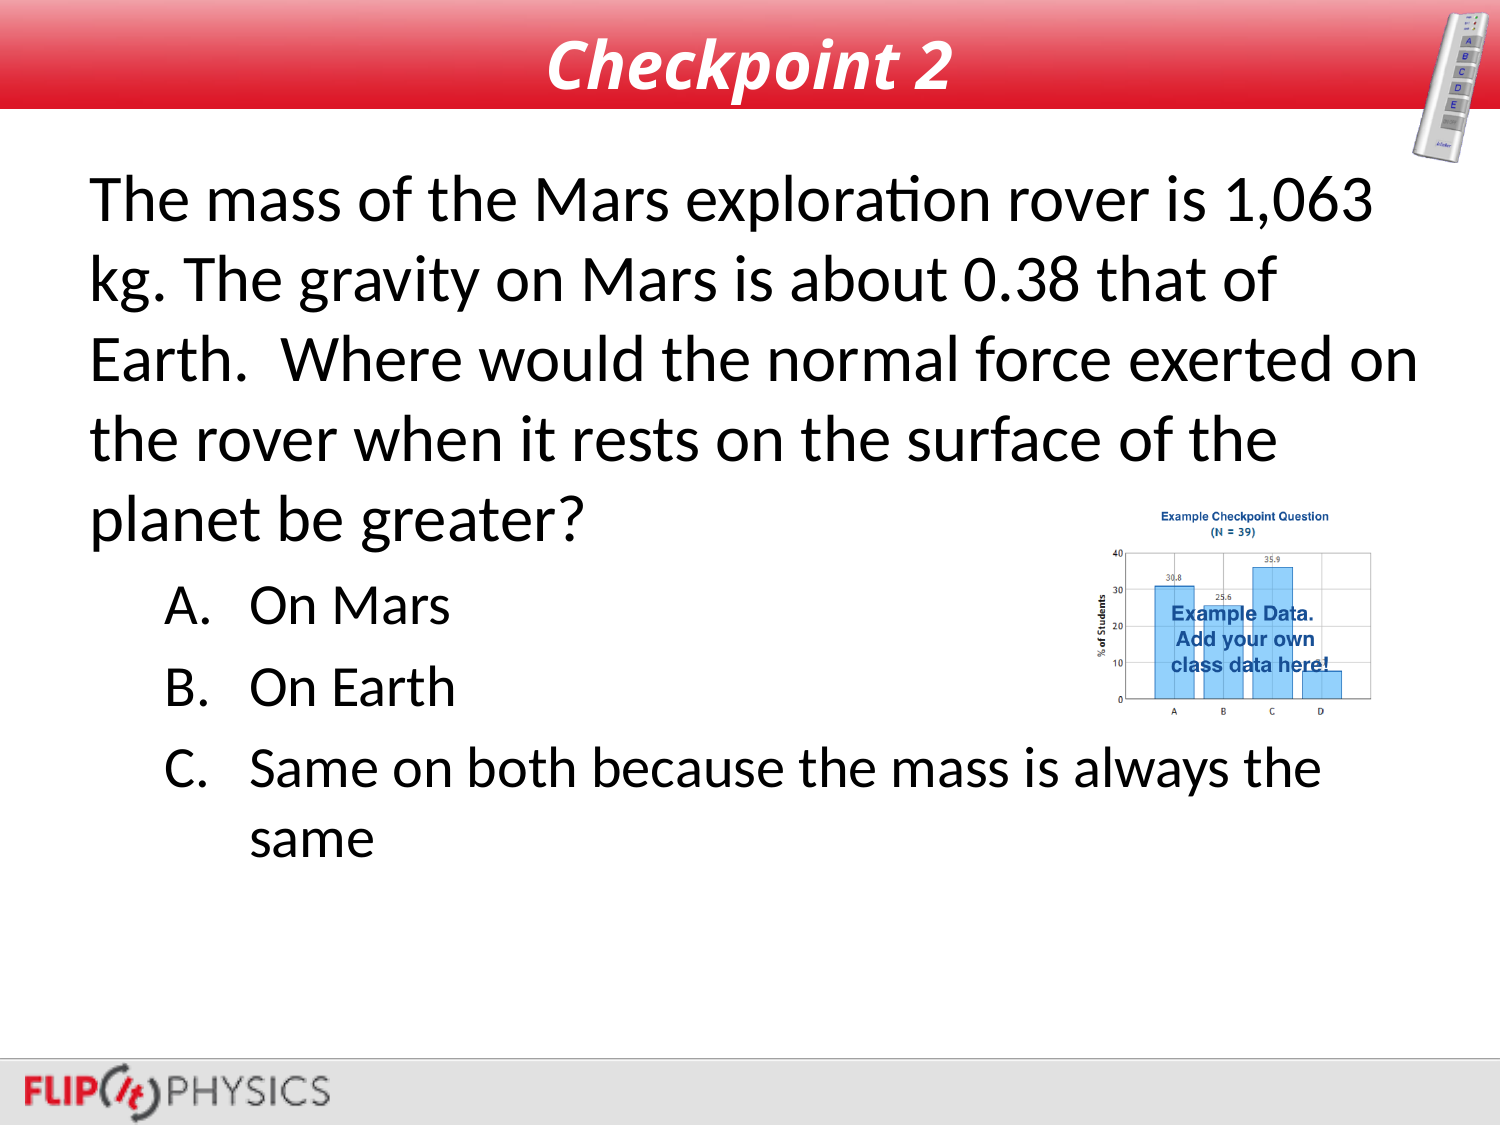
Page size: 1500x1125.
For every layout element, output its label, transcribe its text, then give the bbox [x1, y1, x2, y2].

picture [1081, 501, 1383, 728]
title Checkpoint 2 [75, 15, 1425, 91]
picture [0, 1058, 1500, 1125]
picture [0, 0, 1500, 163]
list The mass of the Mars exploration rover is 1,063 kg. The gravity on Mars is about 0.38 that of Earth. Where would the normal force exerted on the rover when it rests on the surface of the planet be greater? On Mars On Earth Same on both because the mass is always the same [75, 147, 1450, 1005]
